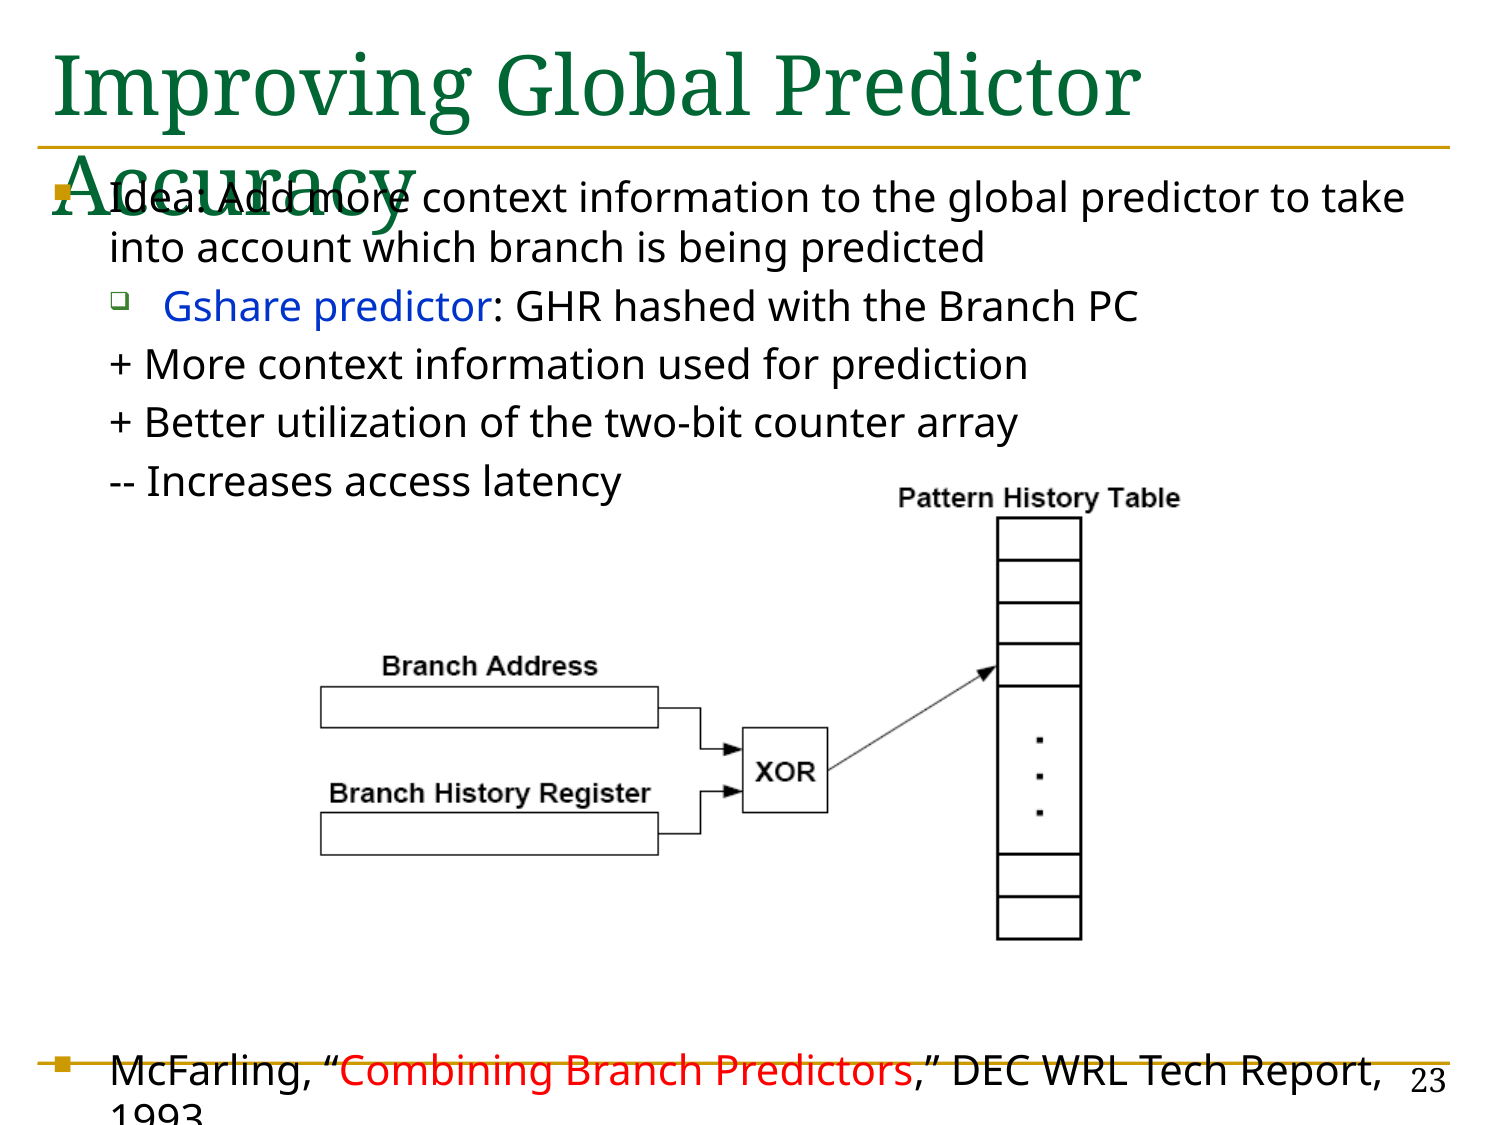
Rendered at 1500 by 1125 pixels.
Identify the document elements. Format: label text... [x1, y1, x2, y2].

picture [269, 453, 1199, 959]
title Improving Global Predictor Accuracy [37, 24, 1450, 163]
slide_number 23 [1111, 1036, 1462, 1112]
list Idea: Add more context information to the global predictor to take into account which branch is being predicted Gshare predictor: GHR hashed with the Branch PC + More context information used for prediction + Better utilization of the two-bit counter array -- Increases access latency McFarling, “Combining Branch Predictors,” DEC WRL Tech Report, 1993. [37, 163, 1500, 1016]
